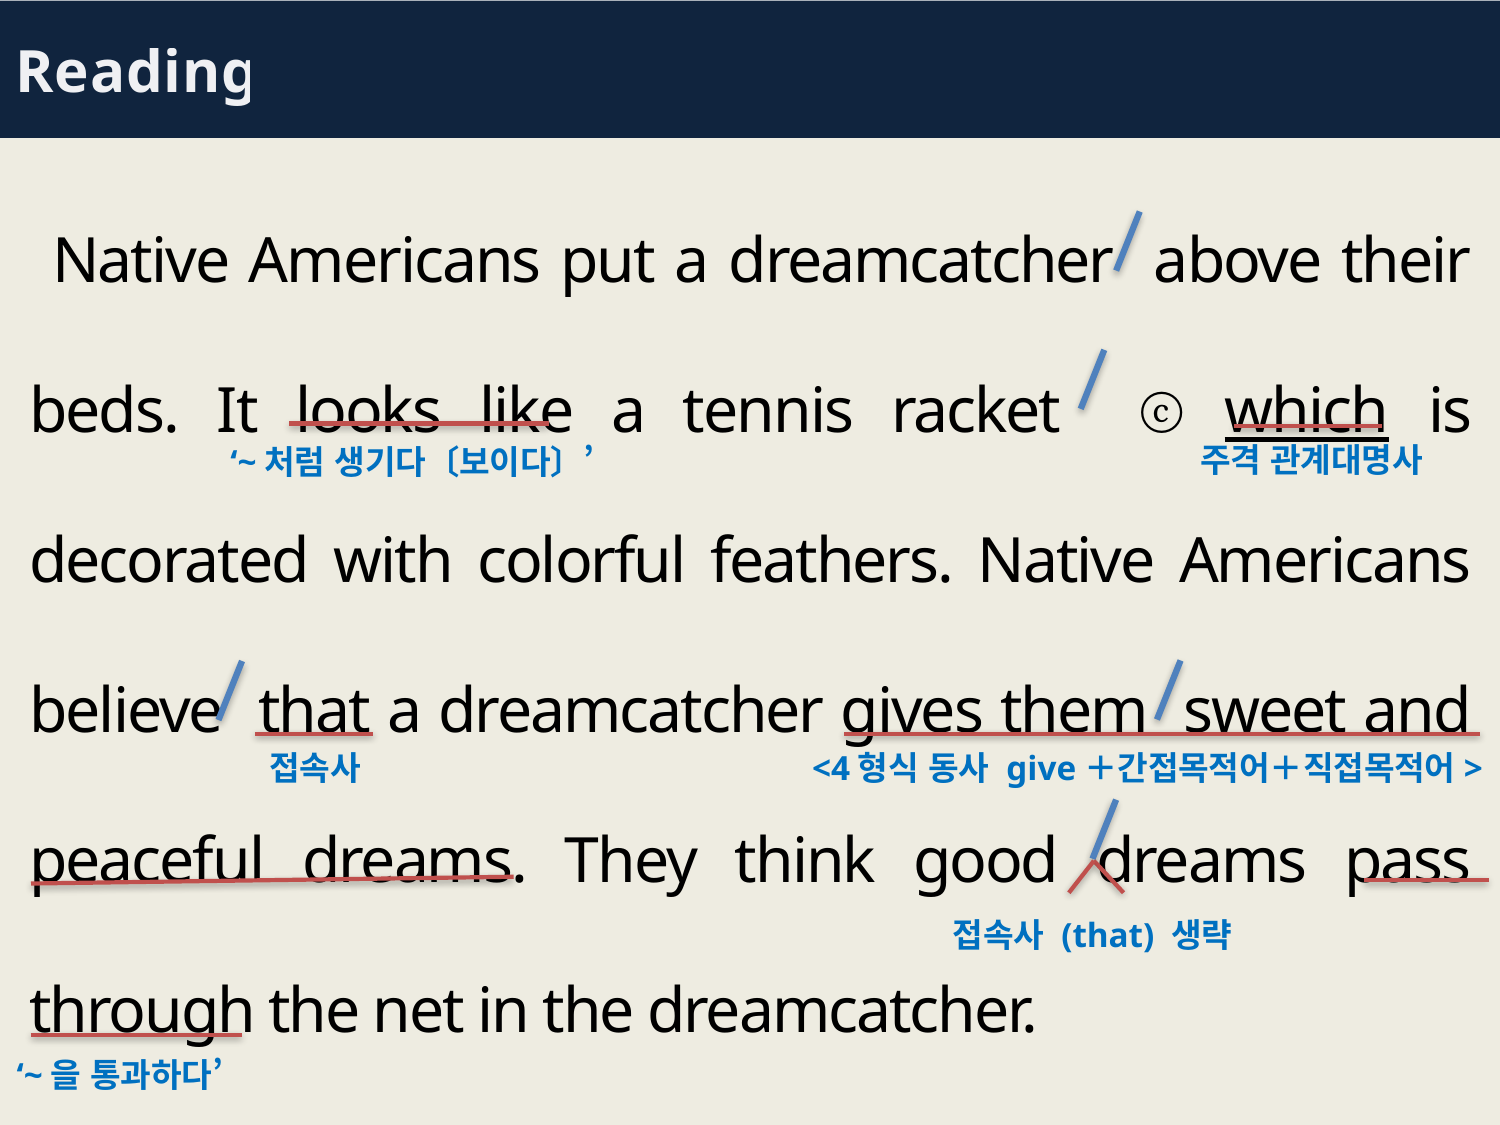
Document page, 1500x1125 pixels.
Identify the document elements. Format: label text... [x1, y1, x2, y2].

text_box 주격 관계대명사 [1185, 431, 1493, 487]
text_box Native Americans put a dreamcatcher above their beds. It looks like a tennis racket ⓒ which is decorated with colorful feathers. Native Americans believe that a dreamcatcher gives them sweet and peaceful dreams. They think good dreams pass through the net in the dreamcatcher. [0, 140, 1500, 1125]
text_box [1092, 799, 1117, 859]
text_box ‘~을 통과하다’ [1, 1047, 342, 1102]
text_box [30, 876, 514, 884]
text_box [1080, 349, 1105, 410]
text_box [1068, 860, 1124, 893]
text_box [1115, 211, 1140, 271]
text_box 접속사 (that) 생략 [937, 906, 1278, 961]
text_box Reading [0, 0, 1500, 140]
text_box <4형식 동사 give＋간접목적어＋직접목적어> [797, 739, 1500, 795]
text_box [1156, 660, 1181, 720]
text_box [218, 660, 243, 721]
text_box 접속사 [254, 739, 408, 795]
text_box ‘~처럼 생기다〔보이다〕’ [215, 434, 645, 489]
